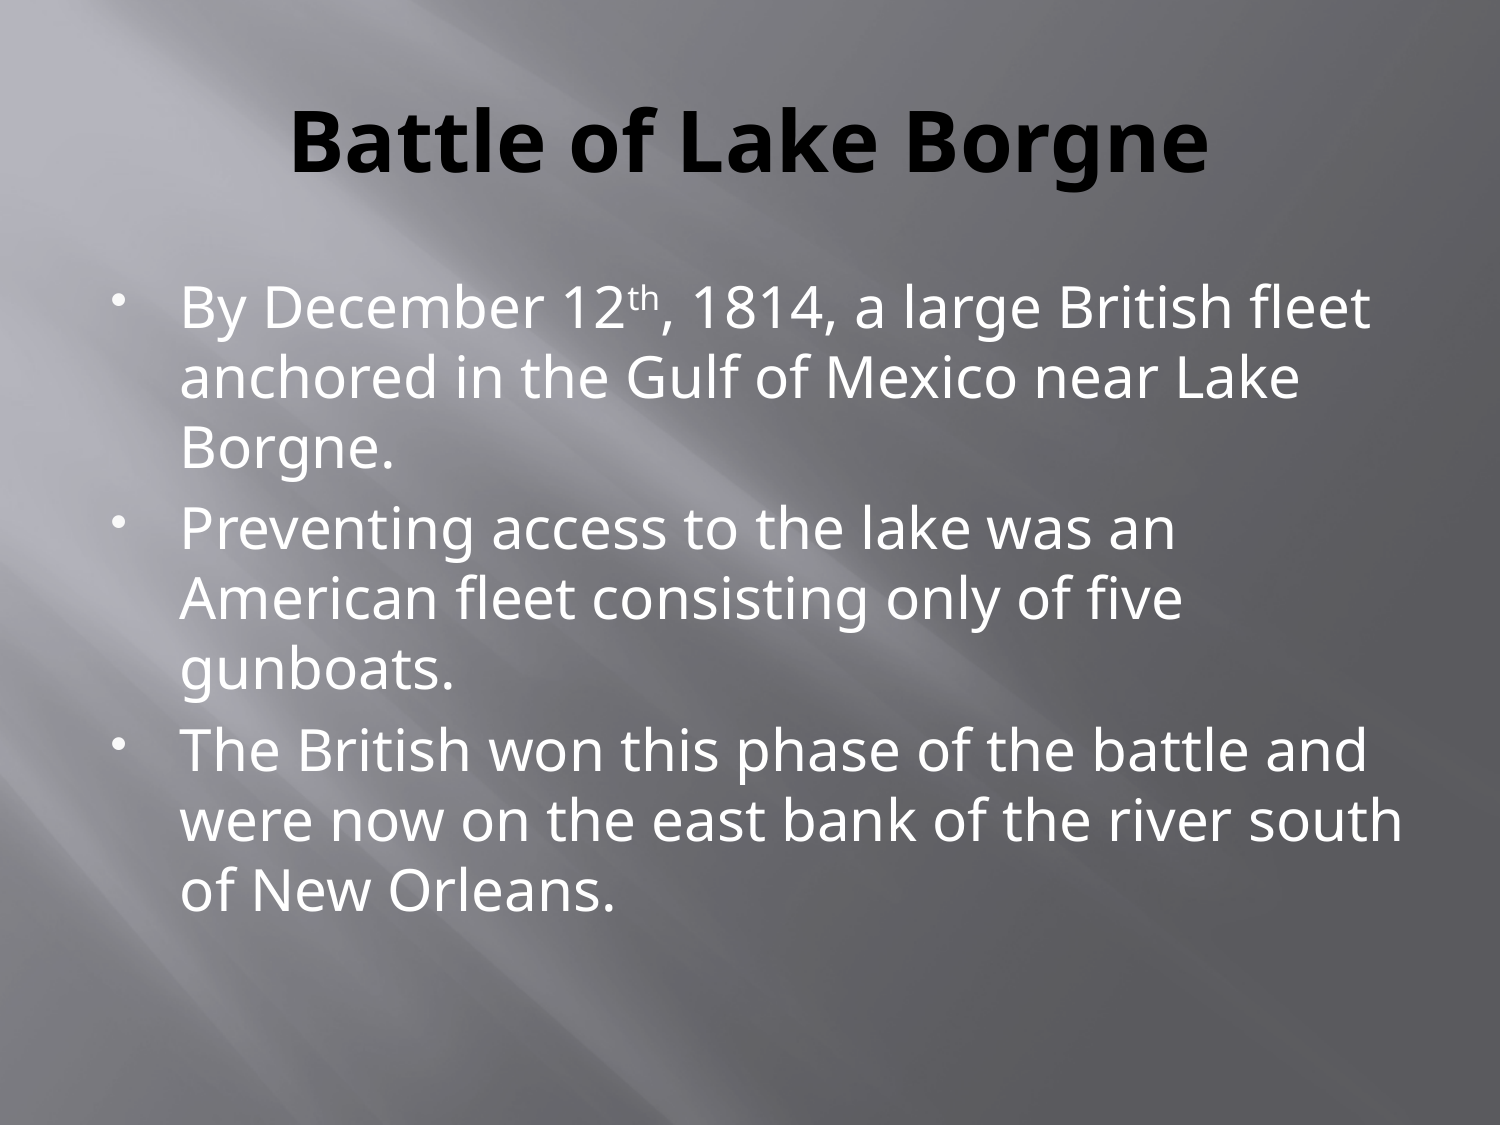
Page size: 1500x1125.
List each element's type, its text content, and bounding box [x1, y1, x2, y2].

title Battle of Lake Borgne [75, 45, 1425, 233]
list By December 12th, 1814, a large British fleet anchored in the Gulf of Mexico near Lake Borgne. Preventing access to the lake was an American fleet consisting only of five gunboats. The British won this phase of the battle and were now on the east bank of the river south of New Orleans. [75, 262, 1425, 1035]
